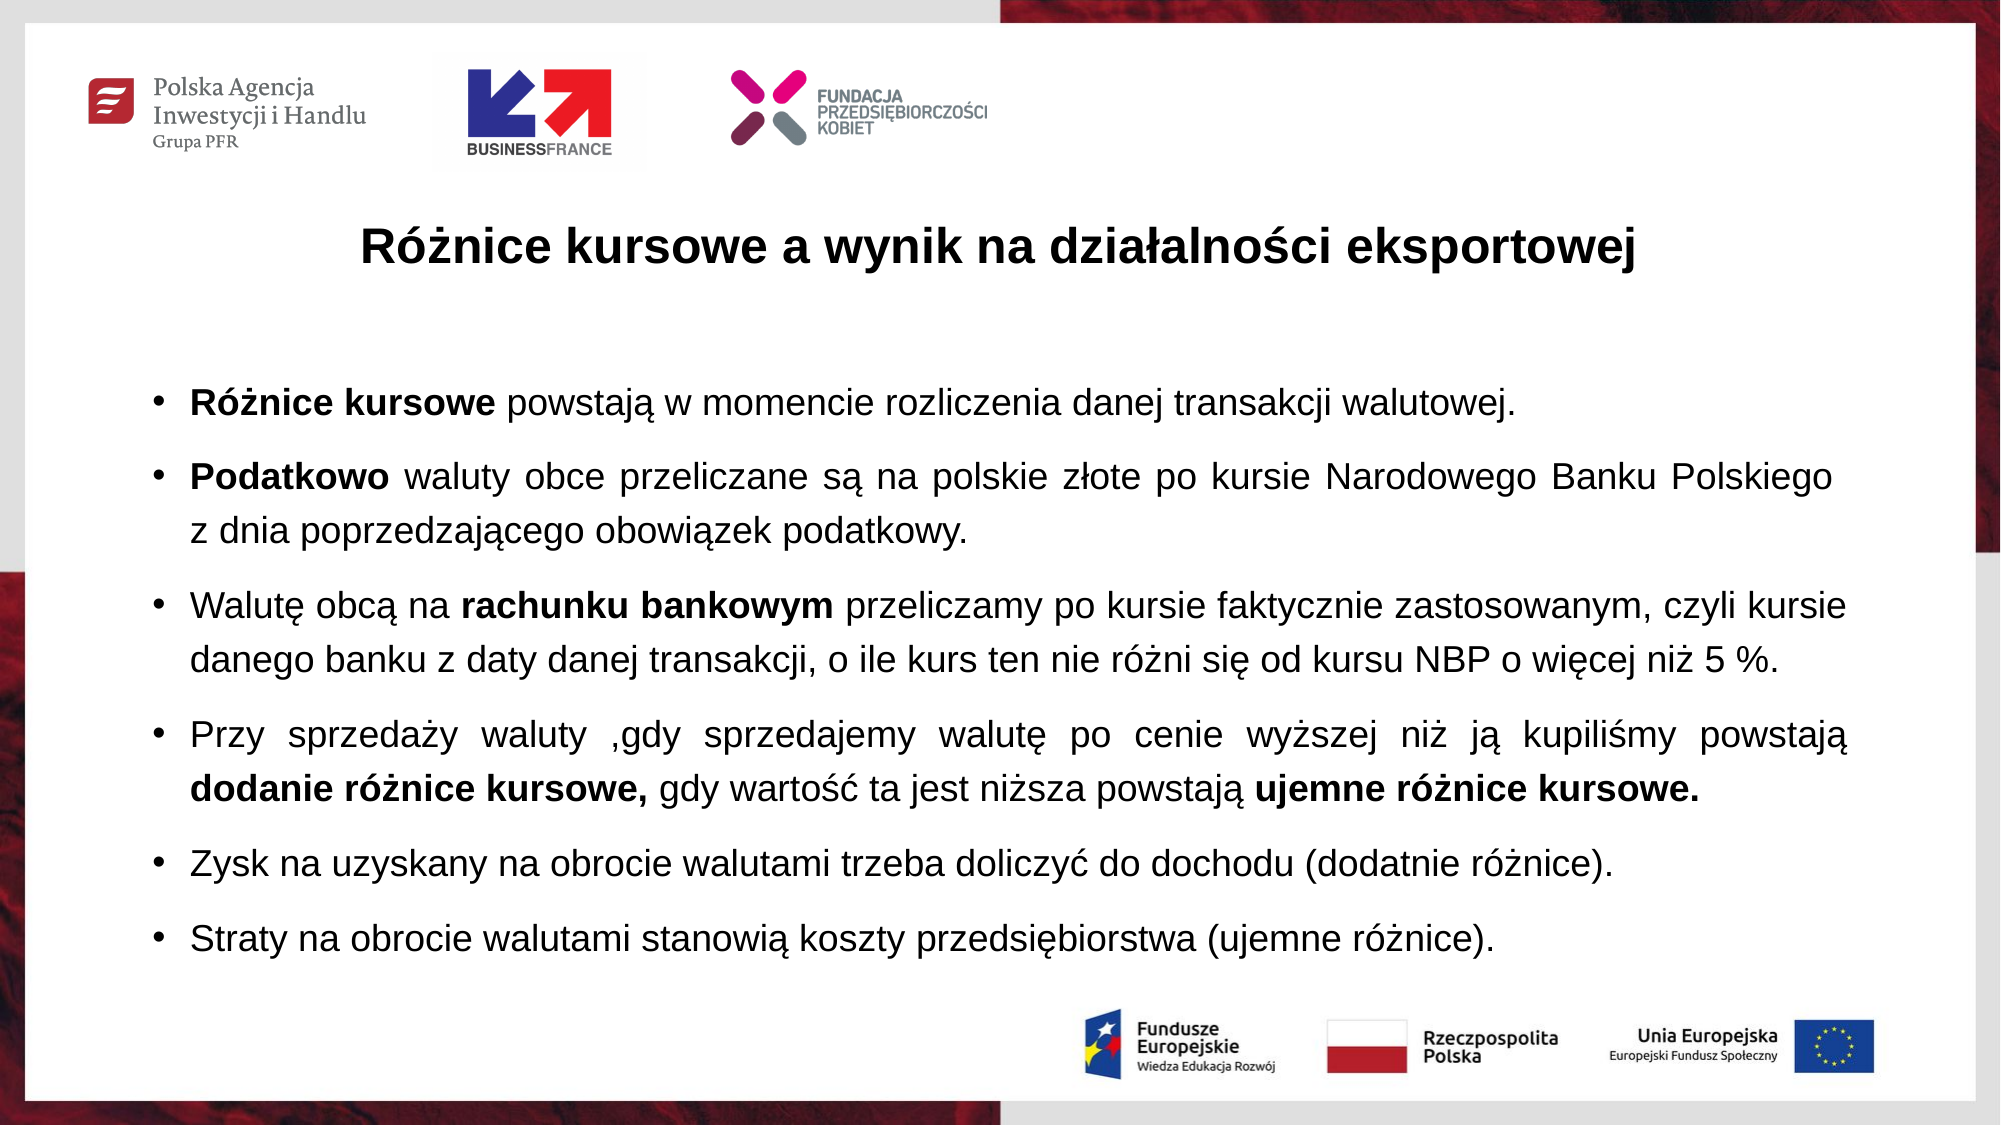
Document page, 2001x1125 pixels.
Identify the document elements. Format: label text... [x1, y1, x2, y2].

picture [730, 69, 987, 146]
list Różnice kursowe powstają w momencie rozliczenia danej transakcji walutowej. Podatkowo waluty obce przeliczane są na polskie złote po kursie Narodowego Banku Polskiego z dnia poprzedzającego obowiązek podatkowy. Walutę obcą na rachunku bankowym przeliczamy po kursie faktycznie zastosowanym, czyli kursie danego banku z daty danej transakcji, o ile kurs ten nie różni się od kursu NBP o więcej niż 5 %. Przy sprzedaży waluty ,gdy sprzedajemy walutę po cenie wyższej niż ją kupiliśmy powstają dodanie różnice kursowe, gdy wartość ta jest niższa powstają ujemne różnice kursowe. Zysk na uzyskany na obrocie walutami trzeba doliczyć do dochodu (dodatnie różnice). Straty na obrocie walutami stanowią koszty przedsiębiorstwa (ujemne różnice). [137, 386, 1863, 1125]
text_box Różnice kursowe a wynik na działalności eksportowej [137, 168, 1863, 386]
picture [0, 0, 2001, 1125]
